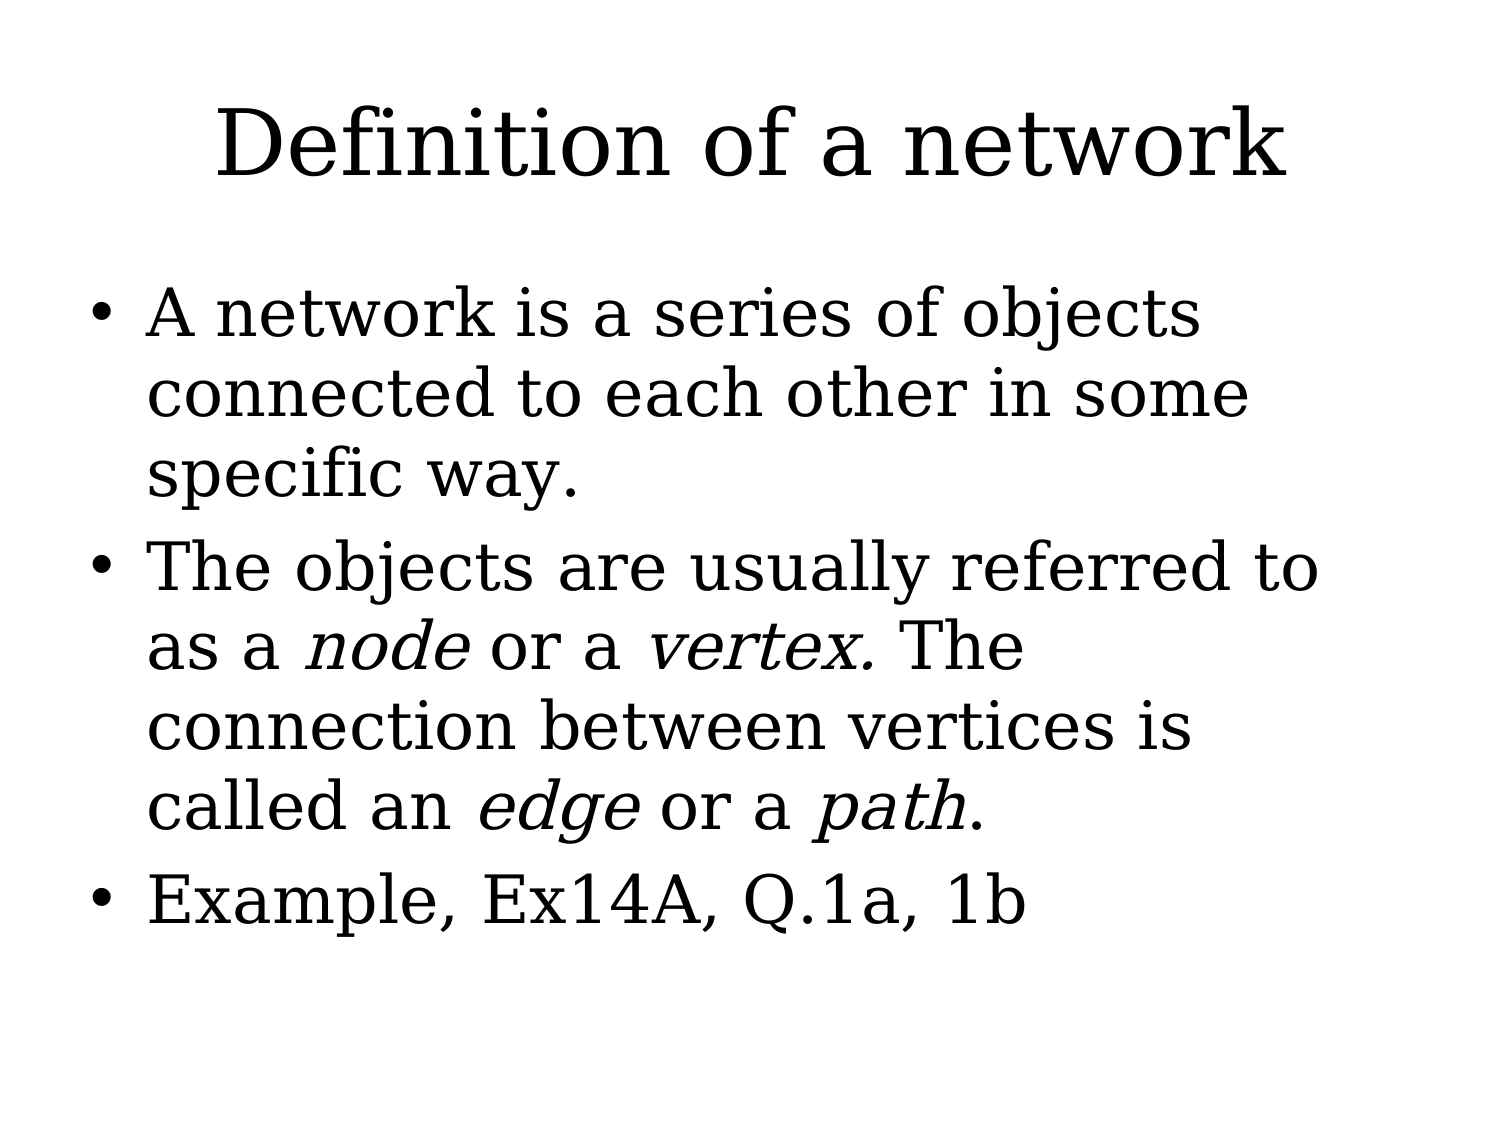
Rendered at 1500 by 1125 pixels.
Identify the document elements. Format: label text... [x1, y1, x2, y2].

list A network is a series of objects connected to each other in some specific way. The objects are usually referred to as a node or a vertex. The connection between vertices is called an edge or a path. Example, Ex14A, Q.1a, 1b [75, 262, 1425, 1005]
title Definition of a network [75, 45, 1425, 233]
